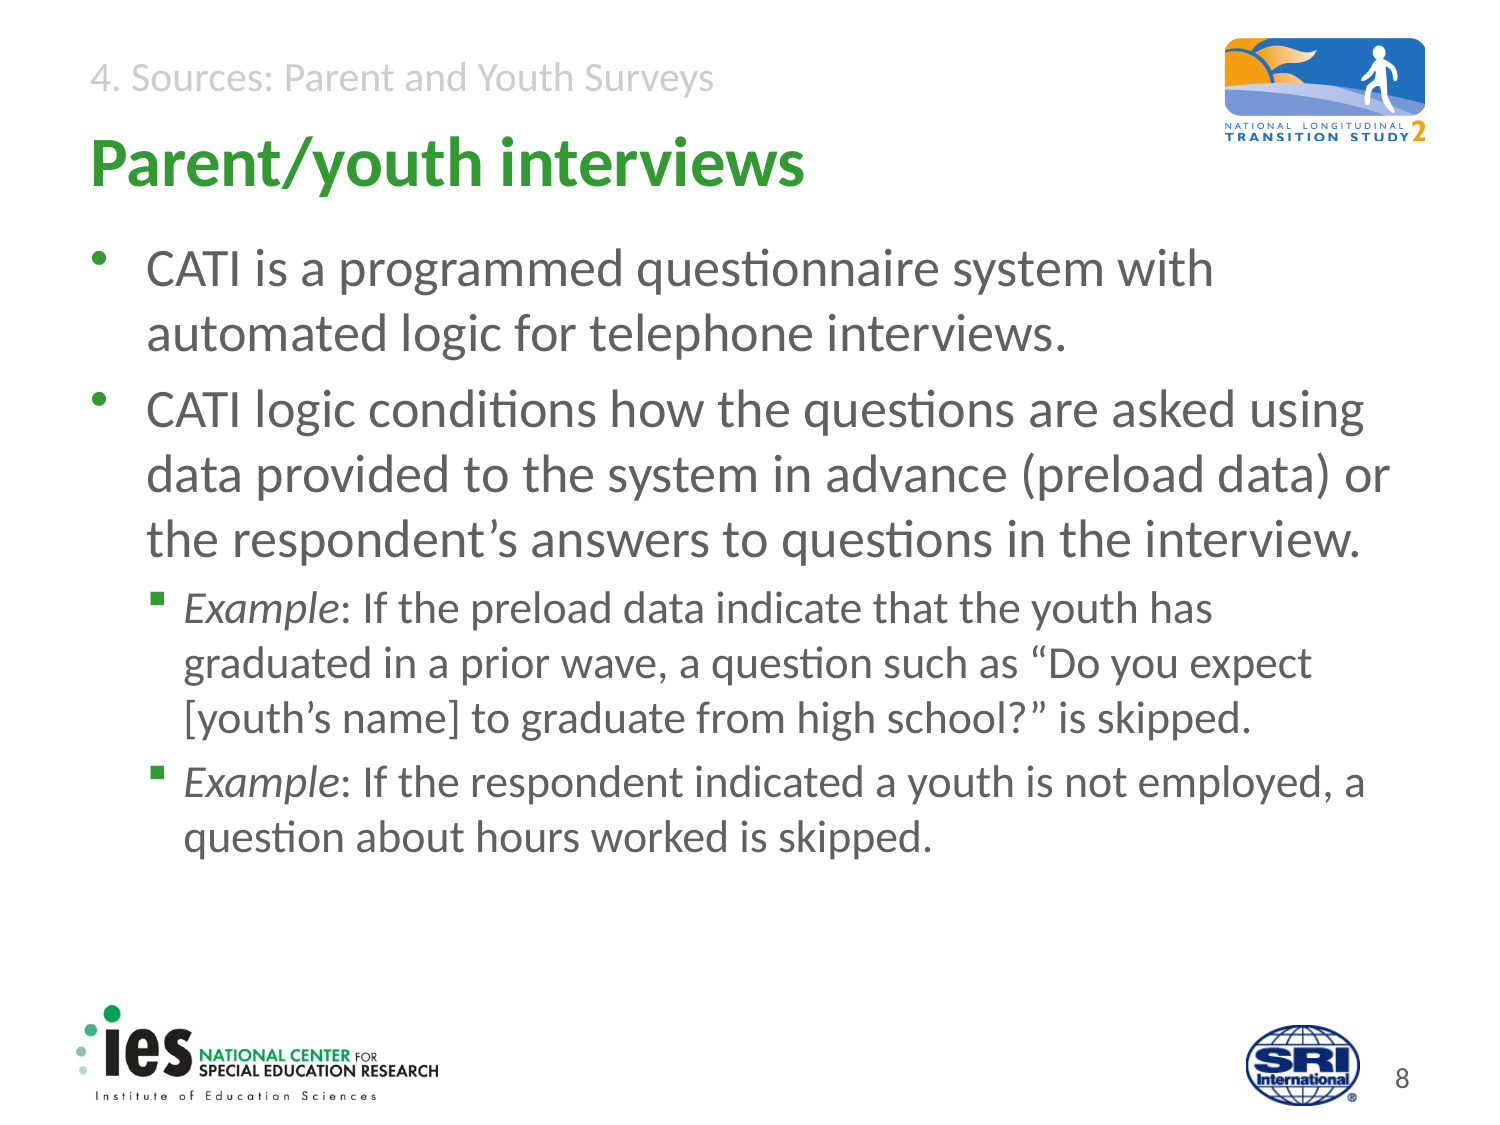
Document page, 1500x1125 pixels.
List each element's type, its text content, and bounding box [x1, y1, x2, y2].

slide_number 7 [1321, 1051, 1426, 1125]
title Parent/youth interviews [74, 90, 1426, 224]
list CATI is a programmed questionnaire system with automated logic for telephone interviews. CATI logic conditions how the questions are asked using data provided to the system in advance (preload data) or the respondent’s answers to questions in the interview. Example: If the preload data indicate that the youth has graduated in a prior wave, a question such as “Do you expect [youth’s name] to graduate from high school?” is skipped. Example: If the respondent indicated a youth is not employed, a question about hours worked is skipped. [74, 224, 1426, 968]
picture [76, 1005, 438, 1100]
picture [1246, 1025, 1360, 1106]
